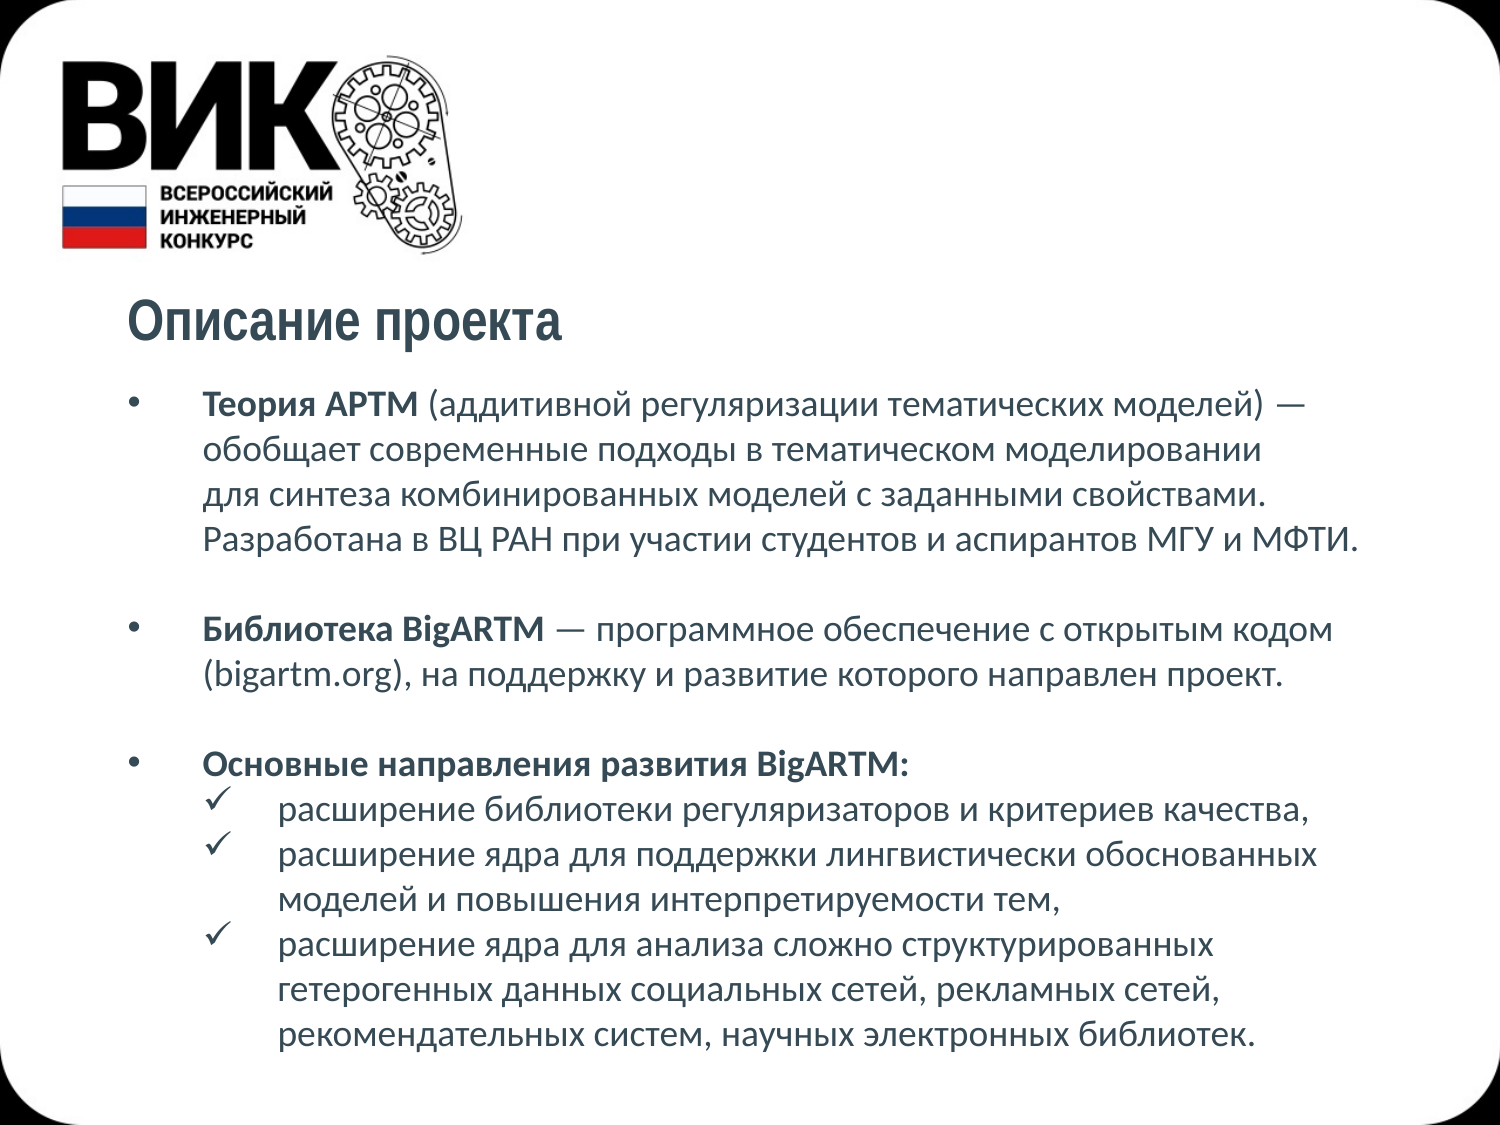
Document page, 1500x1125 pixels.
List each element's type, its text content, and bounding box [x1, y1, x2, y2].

title Описание проекта [112, 301, 1388, 368]
text_box Теория АРТМ (аддитивной регуляризации тематических моделей) —обобщает современные подходы в тематическом моделировании для синтеза комбинированных моделей с заданными свойствами. Разработана в ВЦ РАН при участии студентов и аспирантов МГУ и МФТИ. Библиотека BigARTM — программное обеспечение с открытым кодом (bigartm.org), на поддержку и развитие которого направлен проект. Основные направления развития BigARTM: расширение библиотеки регуляризаторов и критериев качества, расширение ядра для поддержки лингвистически обоснованных моделей и повышения интерпретируемости тем, расширение ядра для анализа сложно структурированных гетерогенных данных социальных сетей, рекламных сетей, рекомендательных систем, научных электронных библиотек. [112, 368, 1413, 1109]
picture [0, 0, 1500, 1125]
